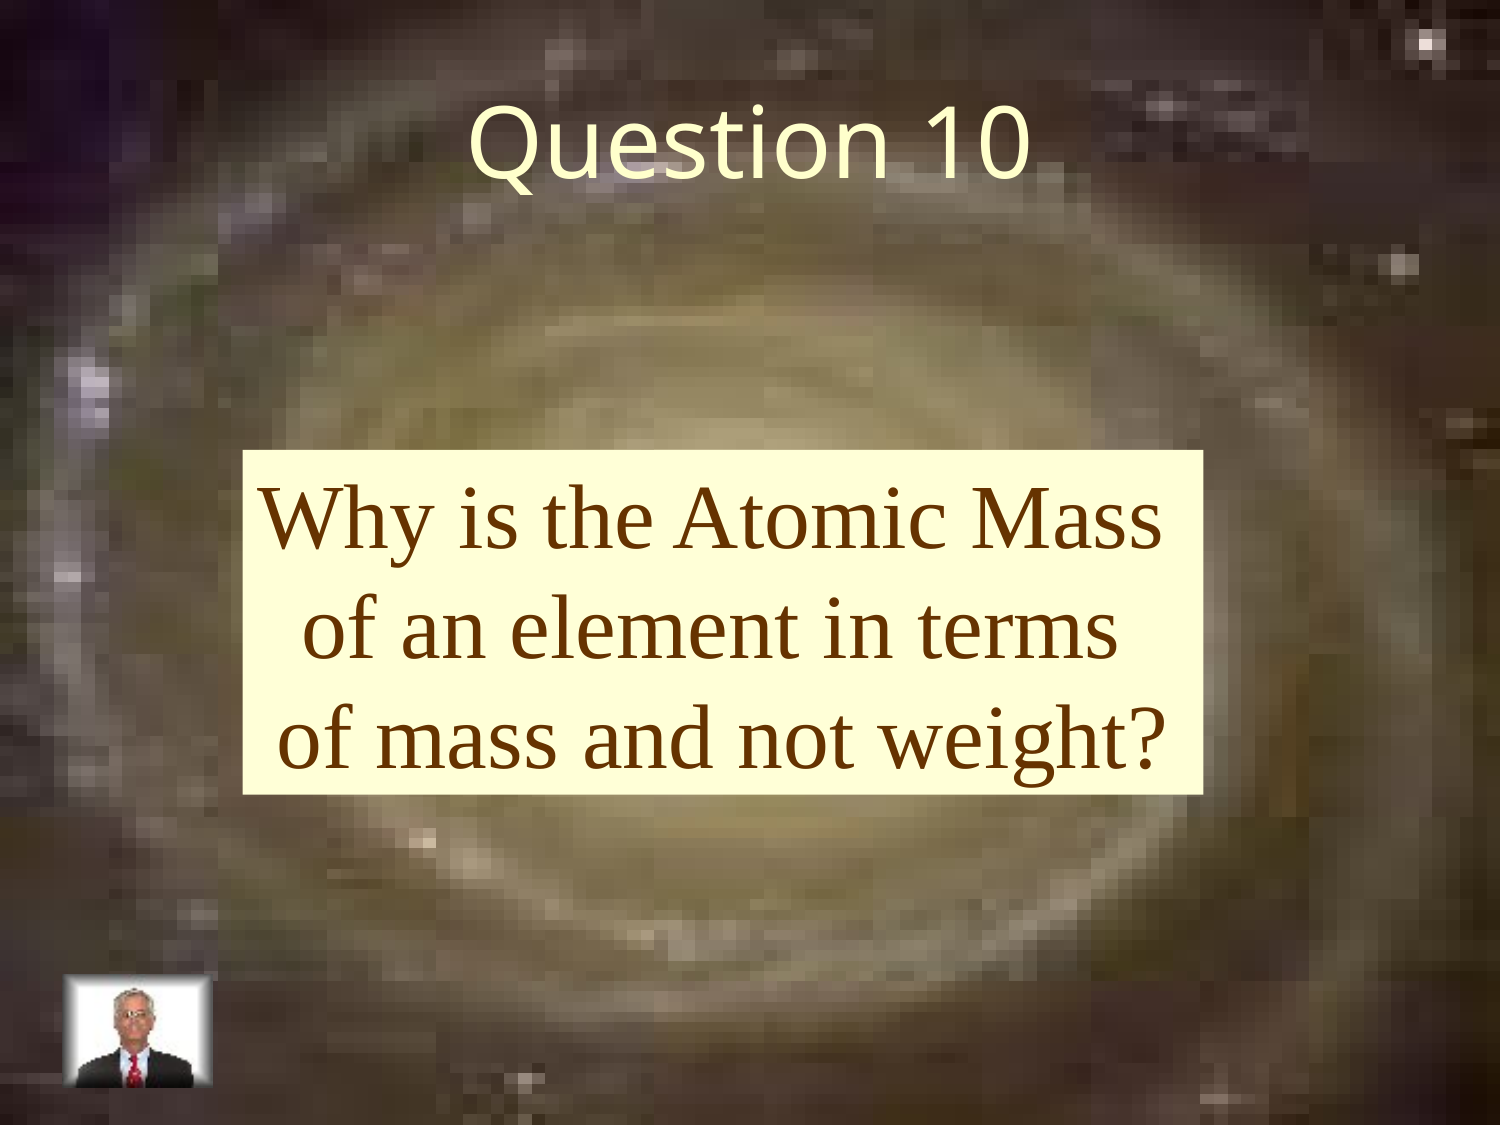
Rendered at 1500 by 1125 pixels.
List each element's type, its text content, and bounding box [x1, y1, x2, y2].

picture [0, 0, 1500, 1125]
text_box Why is the Atomic Mass of an element in terms of mass and not weight? [242, 449, 1204, 795]
title Question 10 [74, 44, 1426, 233]
